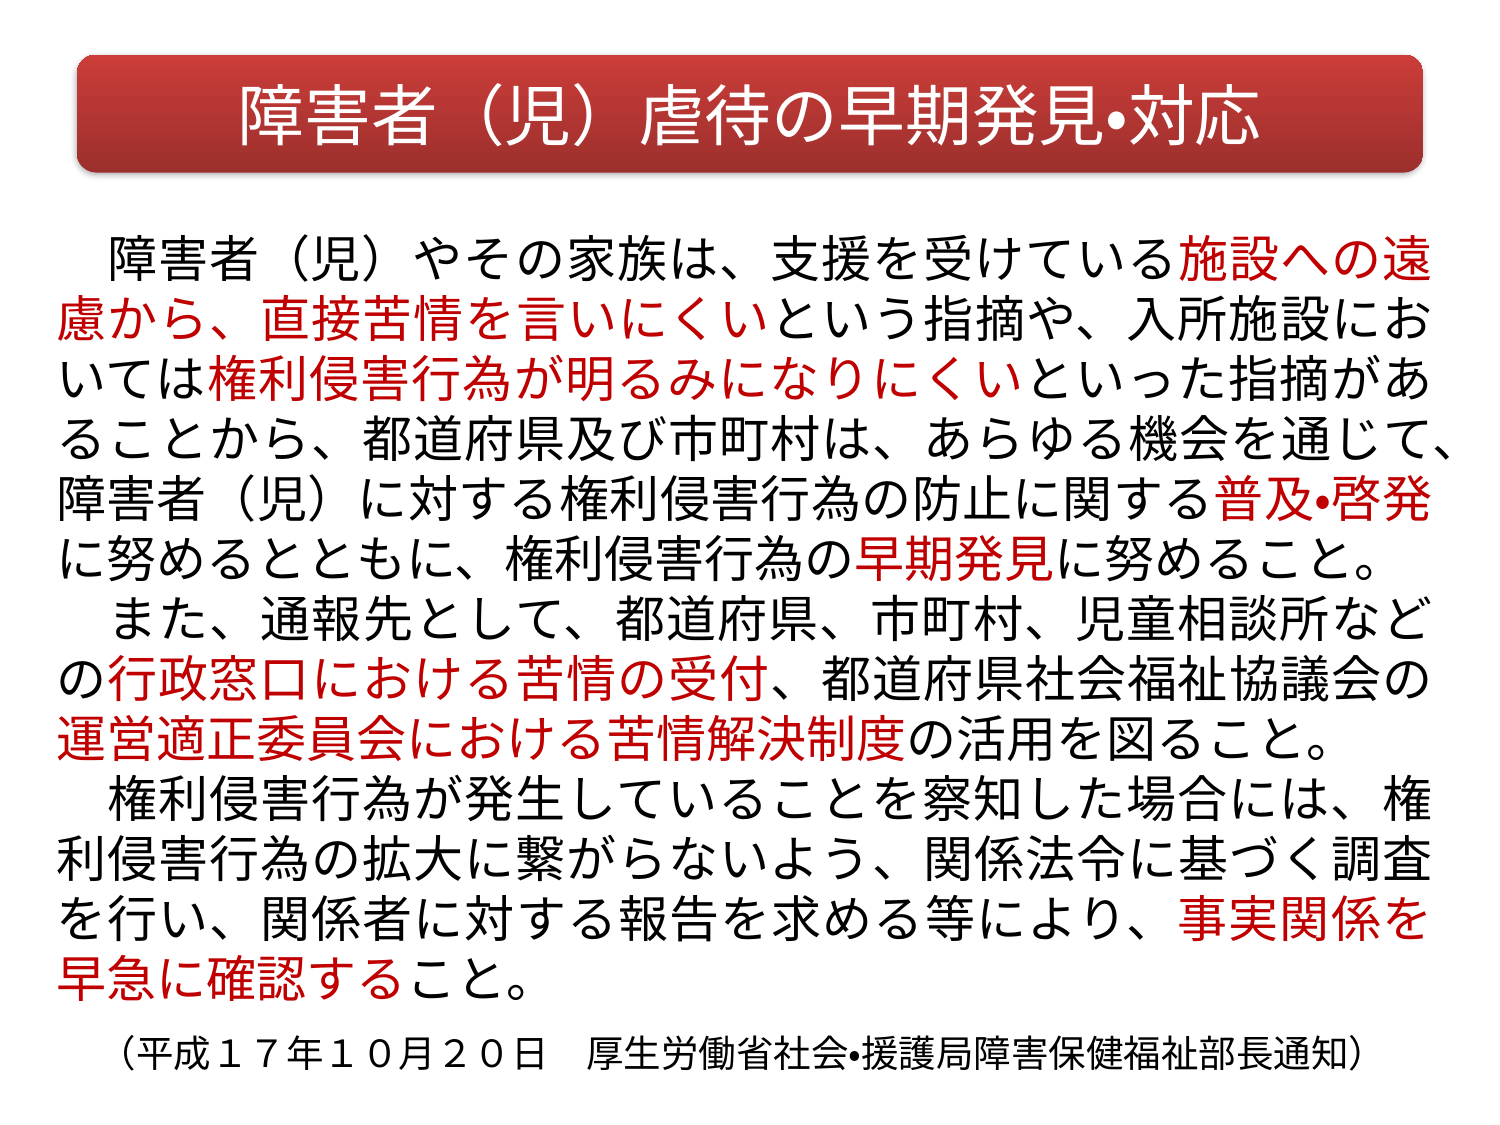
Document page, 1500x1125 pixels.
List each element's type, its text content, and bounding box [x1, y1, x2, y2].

text_box （平成１７年１０月２０日 厚生労働省社会・援護局障害保健福祉部長通知） [83, 1023, 1402, 1083]
text_box 障害者（児）やその家族は、支援を受けている施設への遠慮から、直接苦情を言いにくいという指摘や、入所施設においては権利侵害行為が明るみになりにくいといった指摘があることから、都道府県及び市町村は、あらゆる機会を通じて、障害者（児）に対する権利侵害行為の防止に関する普及・啓発に努めるとともに、権利侵害行為の早期発見に努めること。 また、通報先として、都道府県、市町村、児童相談所などの行政窓口における苦情の受付、都道府県社会福祉協議会の運営適正委員会における苦情解決制度の活用を図ること。 権利侵害行為が発生していることを察知した場合には、権利侵害行為の拡大に繋がらないよう、関係法令に基づく調査を行い、関係者に対する報告を求める等により、事実関係を早急に確認すること。 [41, 219, 1447, 1015]
text_box 障害者（児）虐待の早期発見・対応 [76, 54, 1424, 173]
